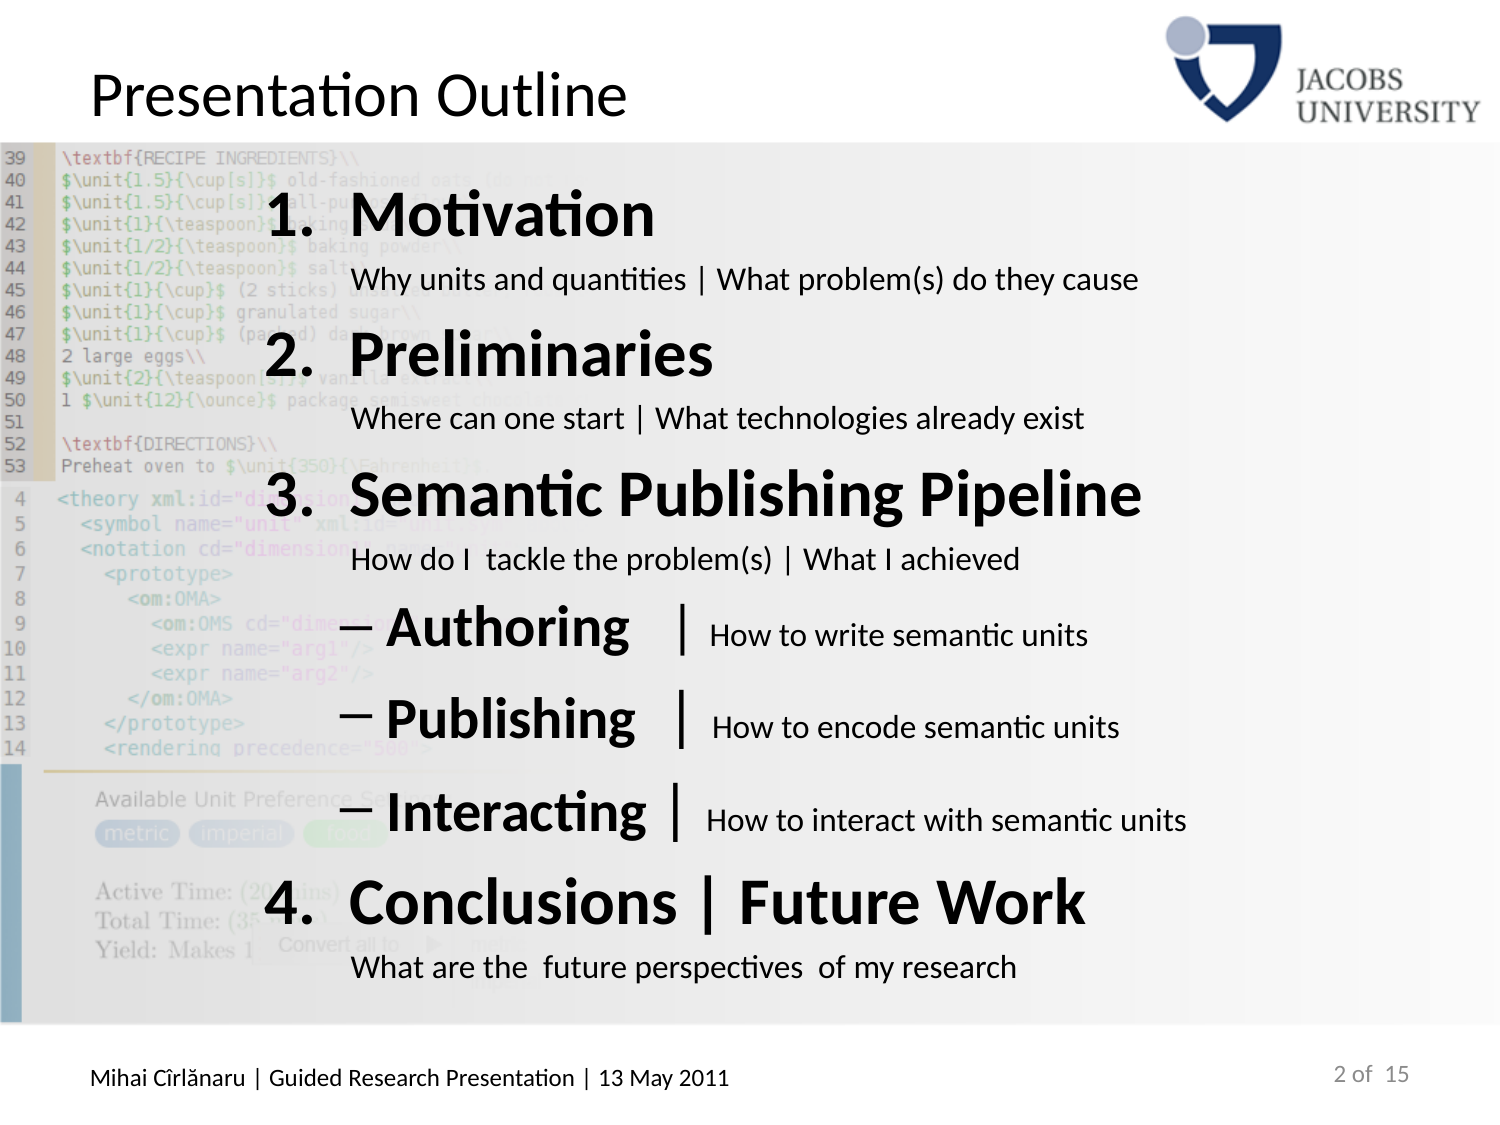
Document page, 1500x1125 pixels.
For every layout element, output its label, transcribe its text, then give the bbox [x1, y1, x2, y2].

text_box Mihai Cîrlănaru | Guided Research Presentation | 13 May 2011 [74, 1054, 750, 1100]
picture [0, 0, 1500, 1125]
list Motivation Why units and quantities | What problem(s) do they cause Preliminaries Where can one start | What technologies already exist Semantic Publishing Pipeline How do I tackle the problem(s) | What I achieved Authoring | How to write semantic units Publishing | How to encode semantic units Interacting | How to interact with semantic units Conclusions | Future Work What are the future perspectives of my research [249, 162, 1425, 1005]
slide_number 2 of 15 [1074, 1042, 1425, 1103]
title Presentation Outline [75, 45, 1425, 138]
